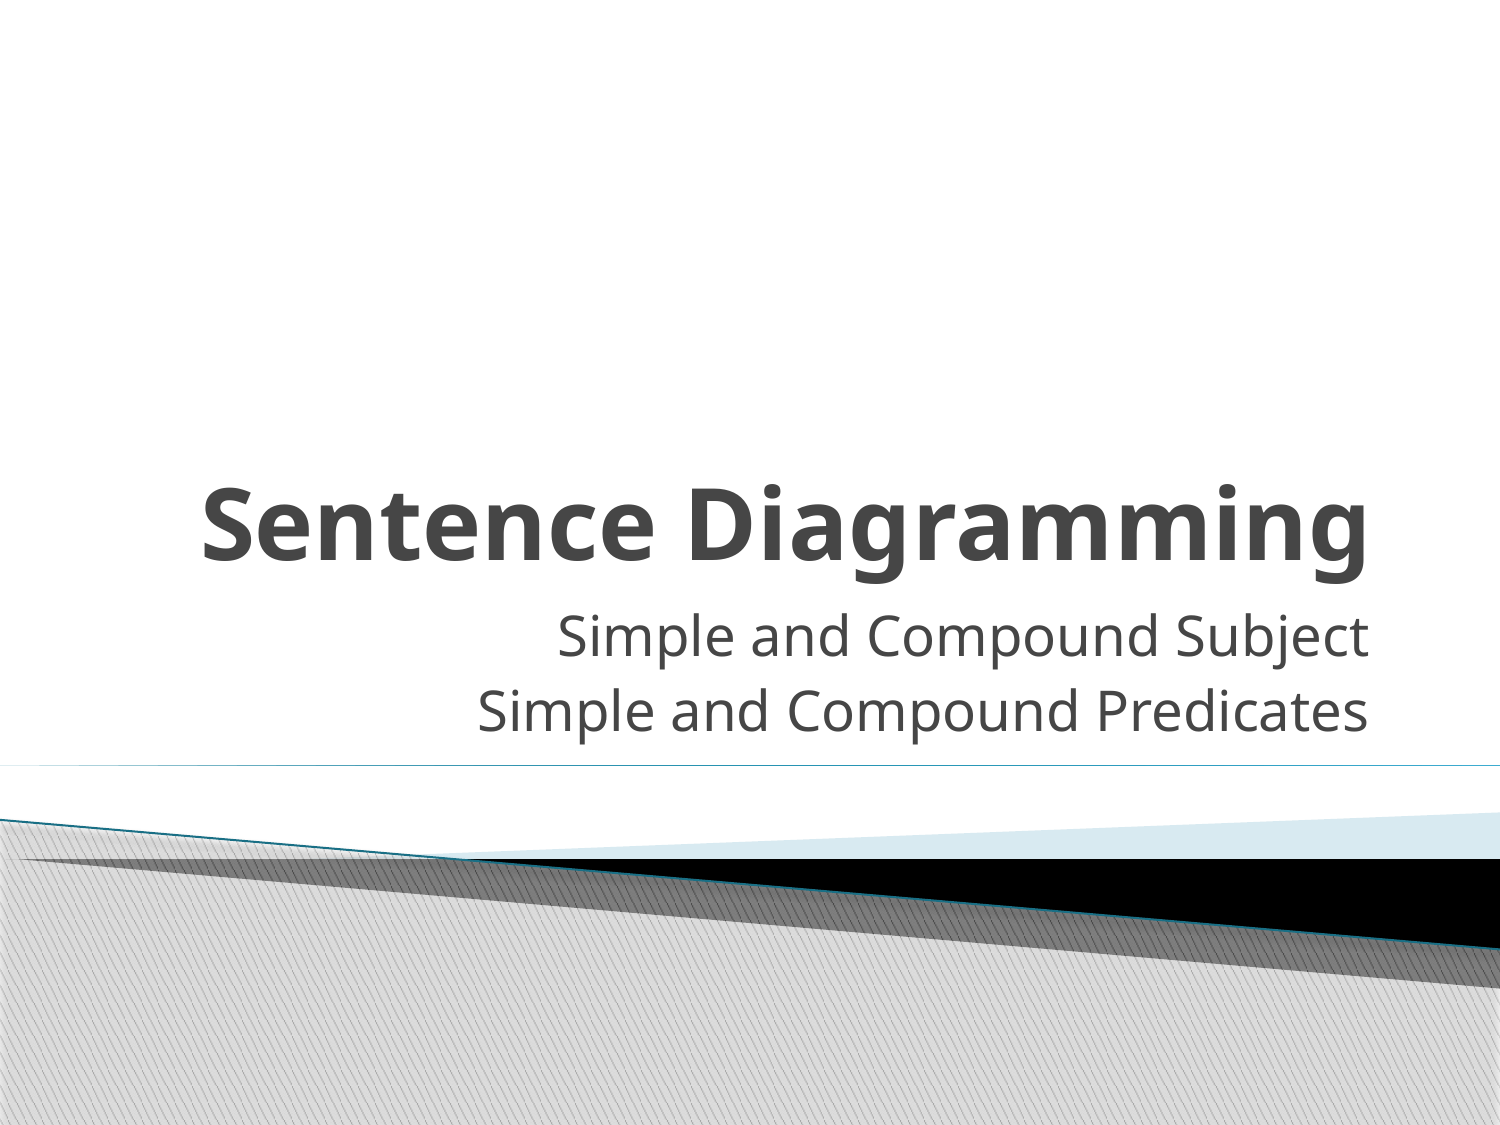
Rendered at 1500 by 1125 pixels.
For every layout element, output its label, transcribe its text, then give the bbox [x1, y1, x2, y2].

subtitle Simple and Compound Subject Simple and Compound Predicates [112, 592, 1388, 790]
picture [5, 859, 1500, 989]
title Sentence Diagramming [112, 287, 1388, 588]
